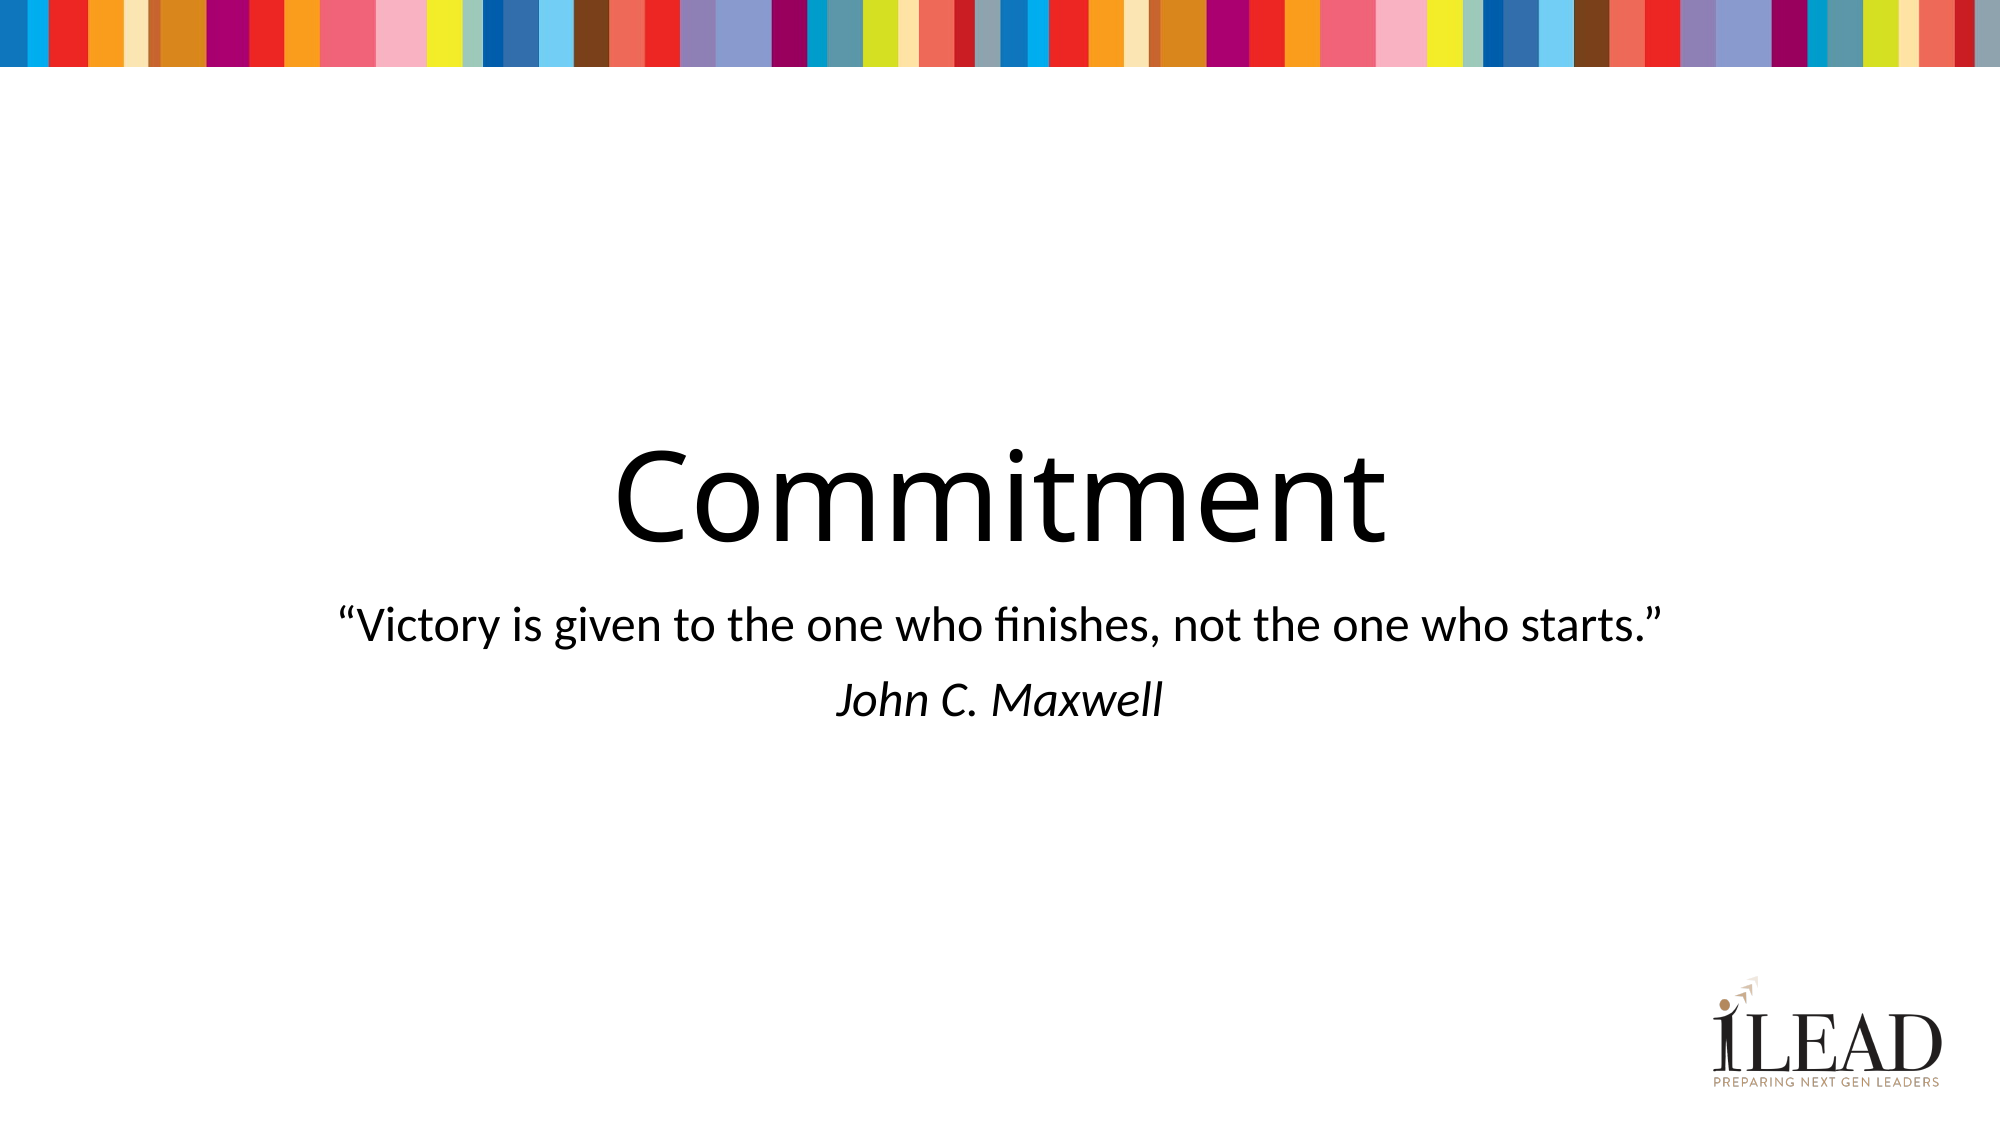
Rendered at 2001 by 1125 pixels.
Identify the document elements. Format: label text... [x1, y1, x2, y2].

picture [828, 0, 1026, 67]
title Commitment [249, 184, 1750, 576]
subtitle “Victory is given to the one who finishes, not the one who starts.” John C. Maxwell [249, 590, 1750, 863]
picture [1709, 972, 1945, 1091]
picture [0, 0, 26, 67]
picture [1828, 0, 2000, 67]
picture [48, 0, 808, 67]
picture [1048, 0, 1808, 67]
